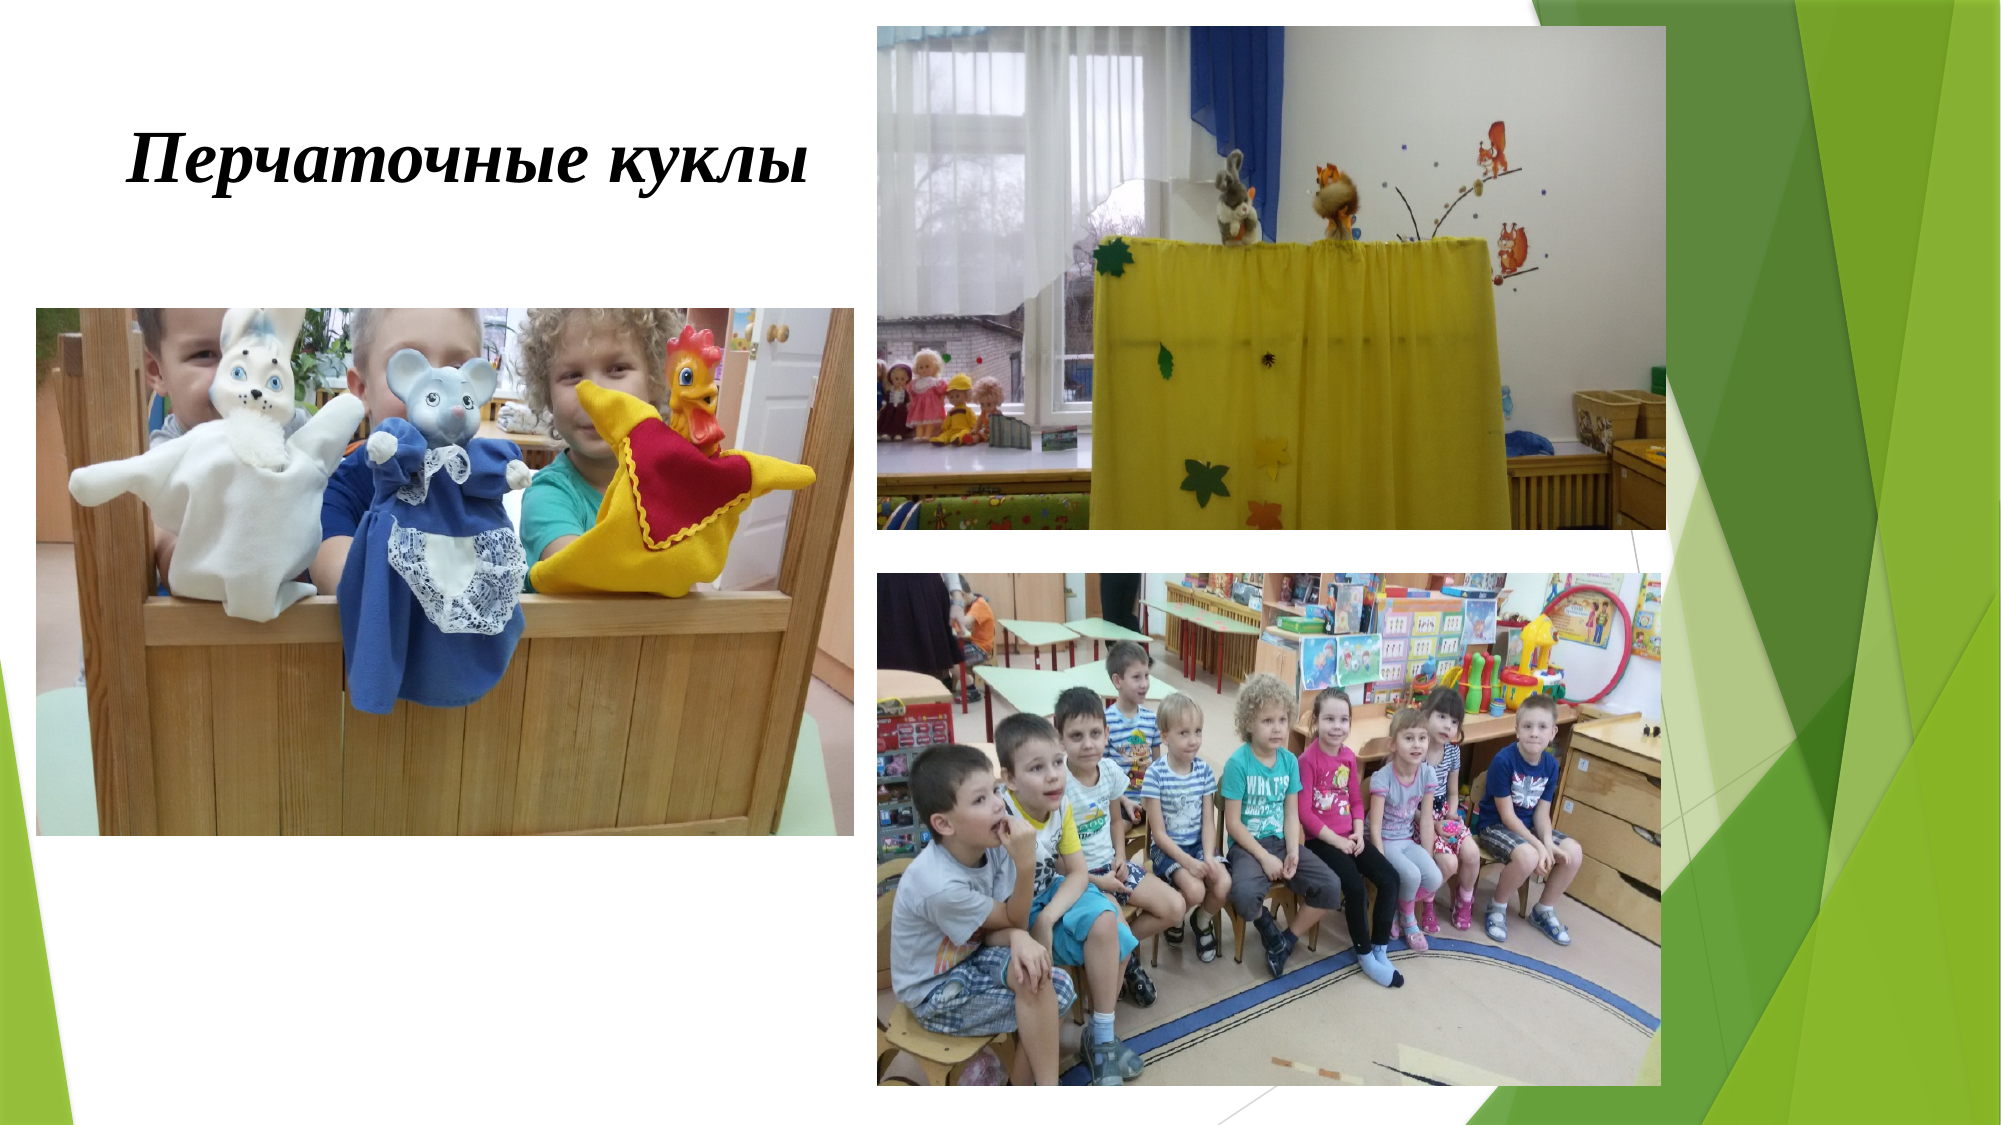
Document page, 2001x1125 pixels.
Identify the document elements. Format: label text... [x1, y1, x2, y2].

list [35, 307, 855, 837]
title Перчаточные куклы [111, 99, 872, 206]
picture [877, 572, 1662, 1086]
picture [877, 25, 1666, 530]
